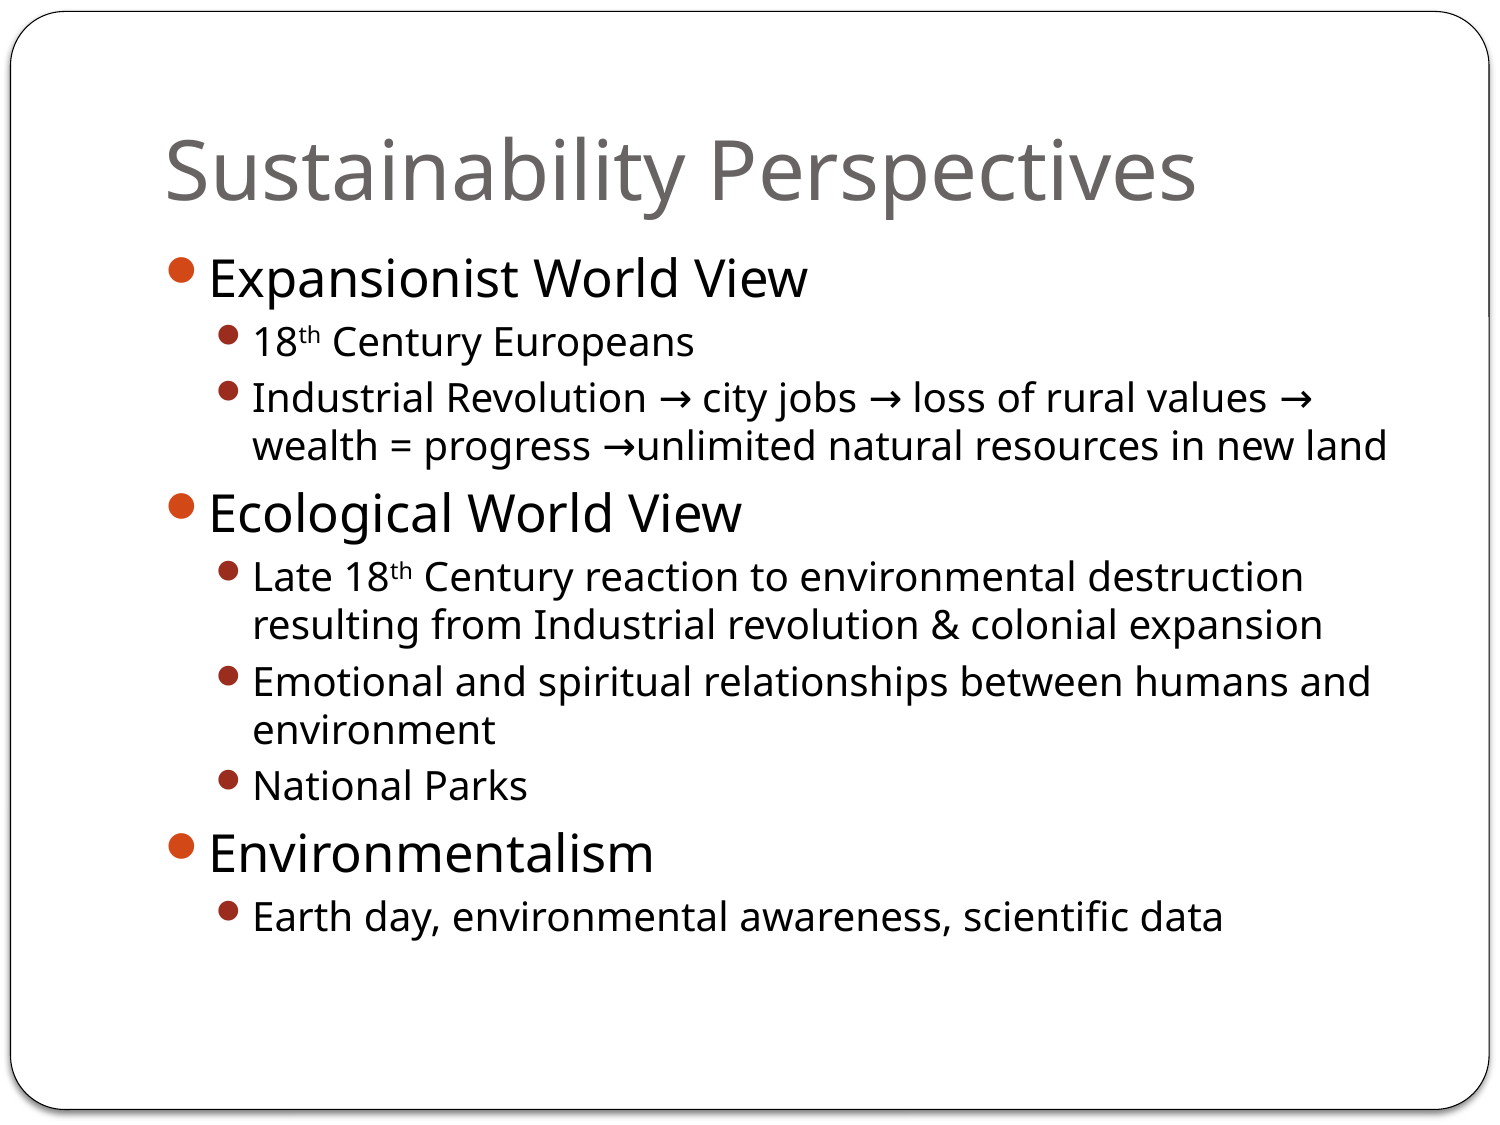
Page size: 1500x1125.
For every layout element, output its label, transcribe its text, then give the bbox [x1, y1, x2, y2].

list Expansionist World View 18th Century Europeans Industrial Revolution → city jobs → loss of rural values → wealth = progress →unlimited natural resources in new land Ecological World View Late 18th Century reaction to environmental destruction resulting from Industrial revolution & colonial expansion Emotional and spiritual relationships between humans and environment National Parks Environmentalism Earth day, environmental awareness, scientific data [150, 237, 1425, 988]
title Sustainability Perspectives [150, 45, 1425, 233]
